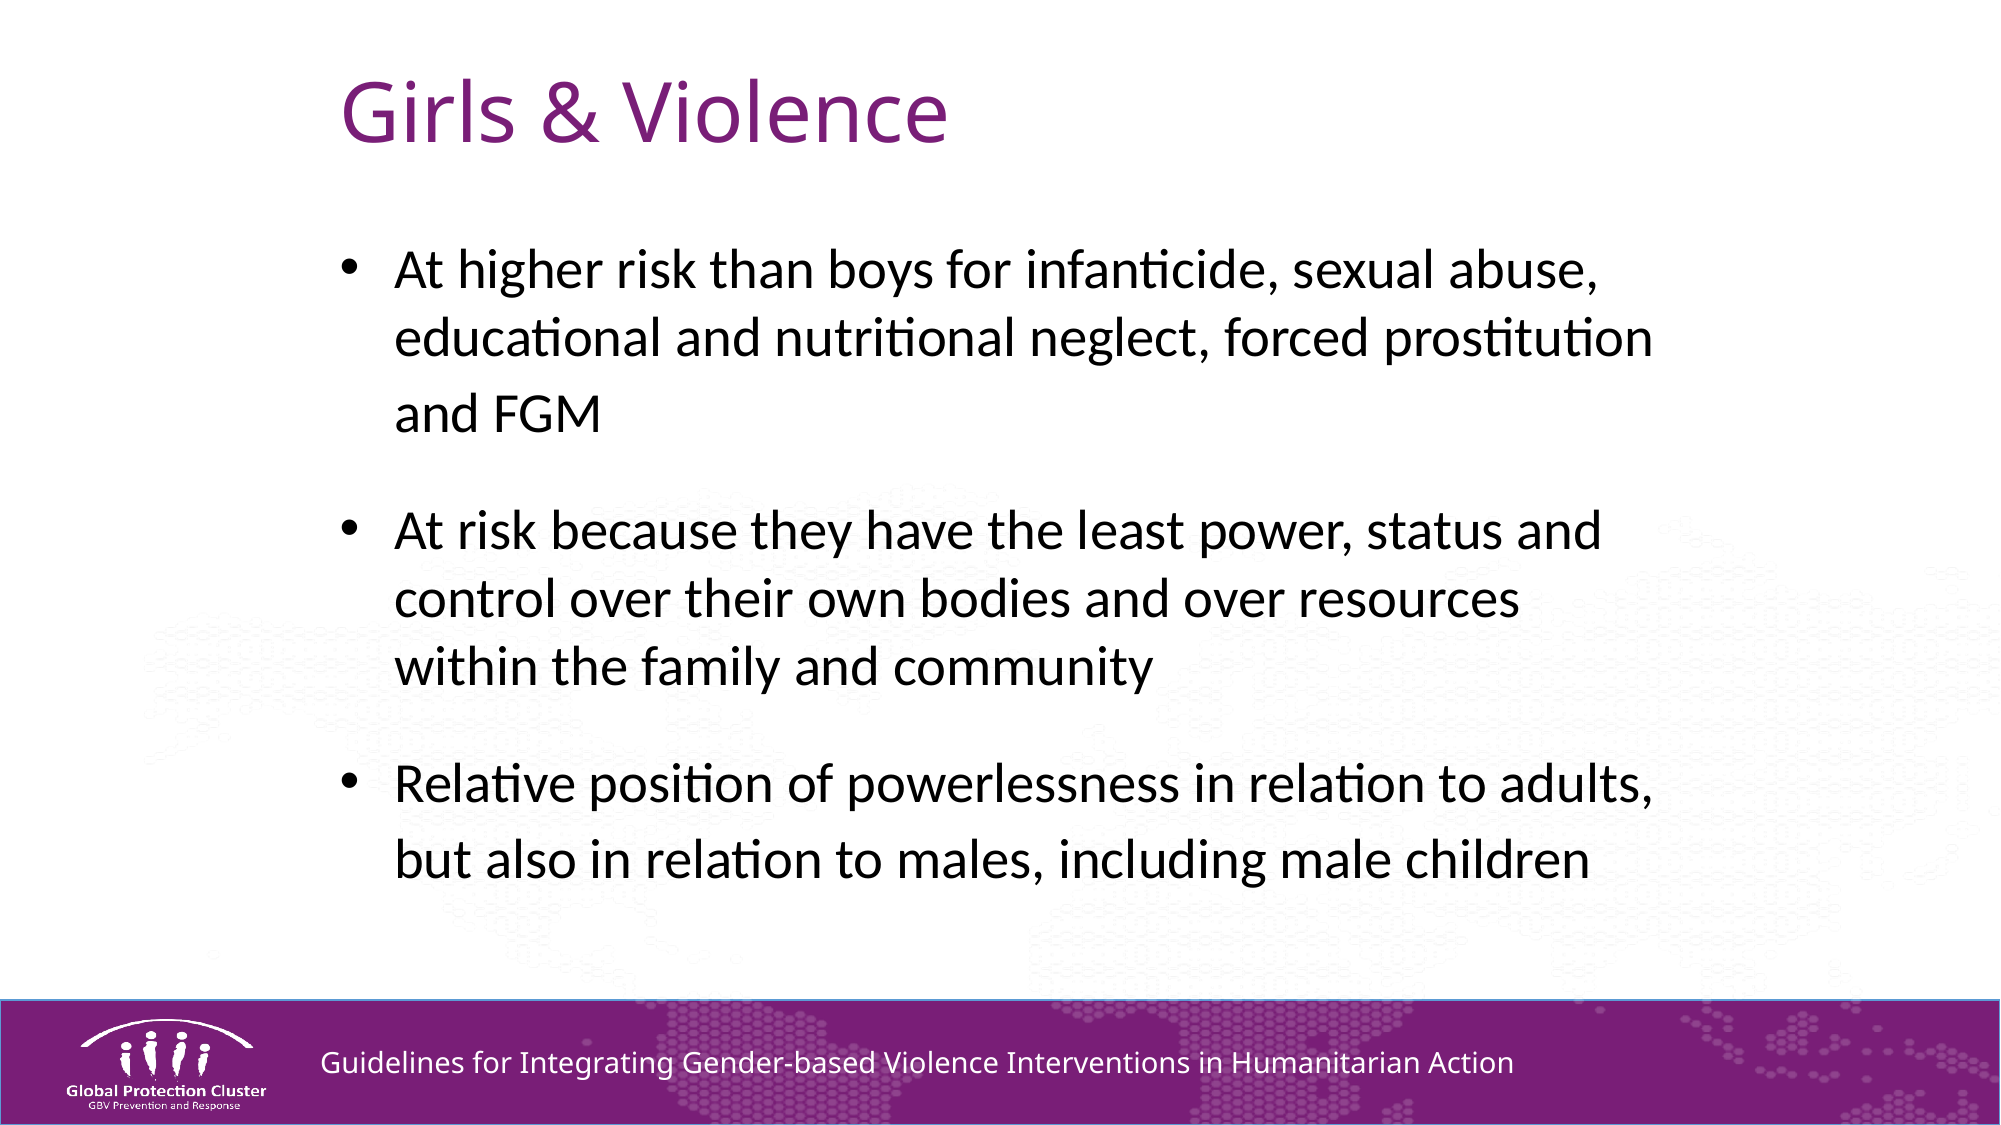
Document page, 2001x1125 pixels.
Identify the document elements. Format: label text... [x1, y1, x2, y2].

title Girls & Violence [324, 62, 1258, 197]
picture [56, 254, 2001, 1125]
text_box At higher risk than boys for infanticide, sexual abuse, educational and nutritional neglect, forced prostitution and FGM At risk because they have the least power, status and control over their own bodies and over resources within the family and community Relative position of powerlessness in relation to adults, but also in relation to males, including male children [324, 224, 1675, 968]
